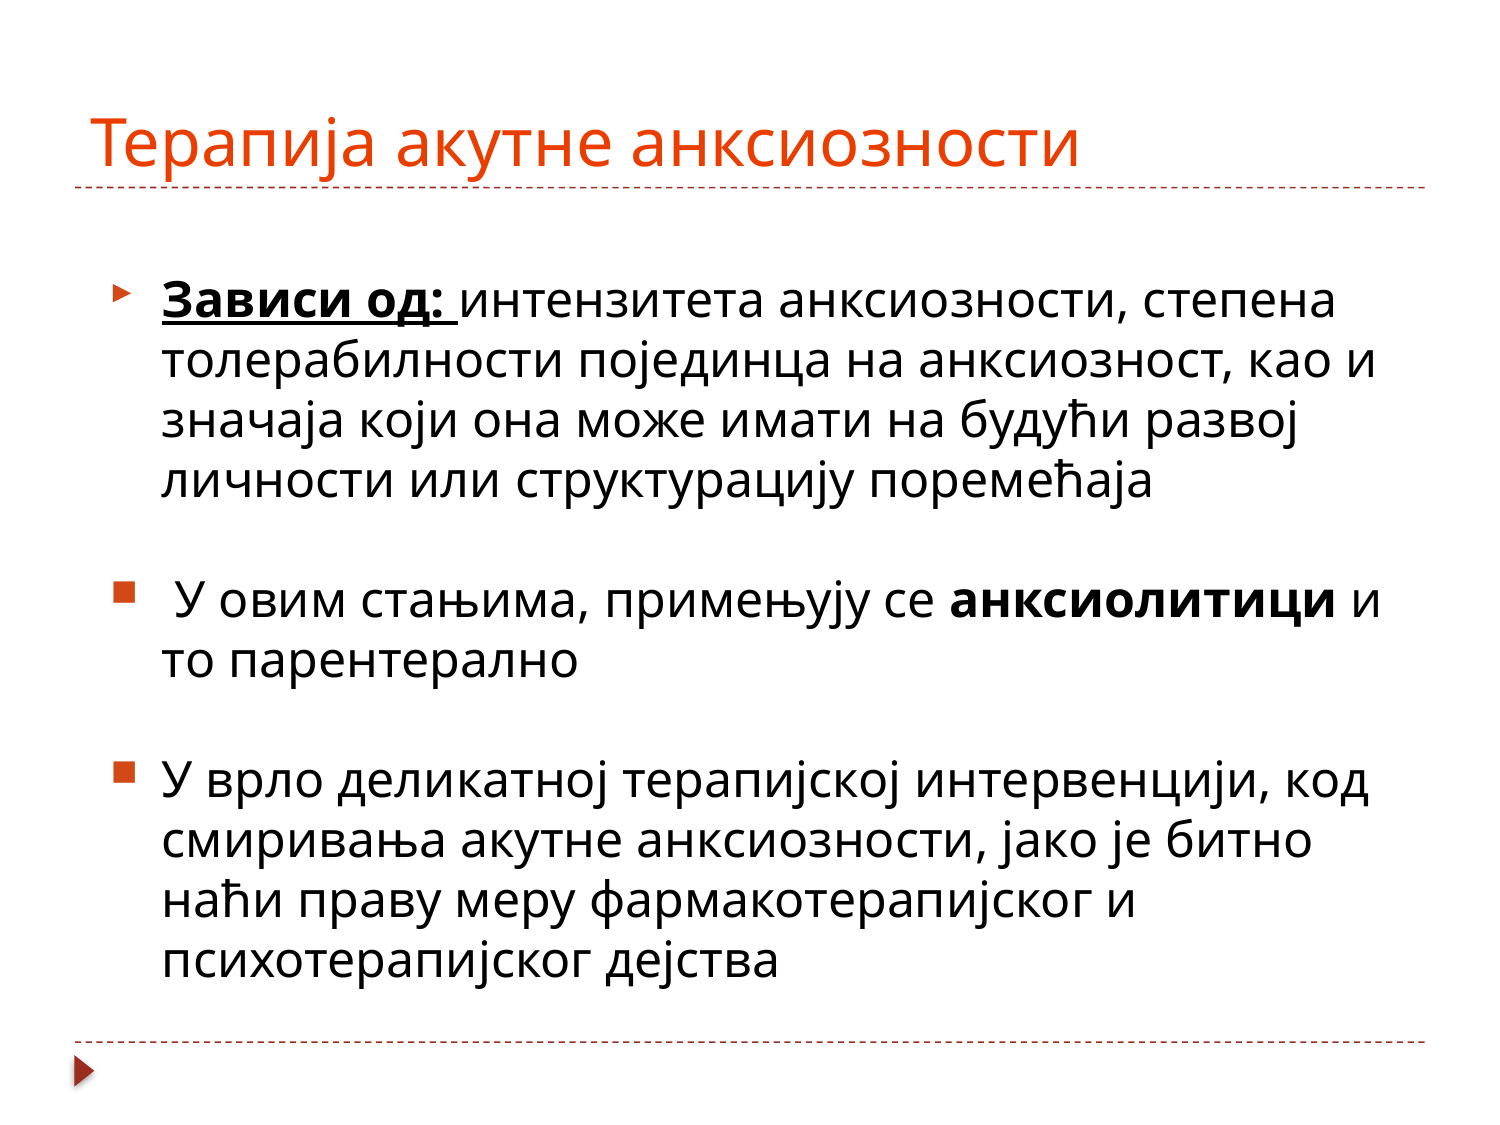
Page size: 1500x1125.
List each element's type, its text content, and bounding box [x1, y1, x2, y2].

list Зависи од: интензитета анксиозности, степена толерабилности појединца на анксиозност, као и значаја који она може имати на будући развој личности или структурацију поремећаја У овим стањима, примењују се анксиолитици и то парентерално У врло деликатној терапијској интервенцији, код смиривања акутне анксиозности, јако је битно наћи праву меру фармакотерапијског и психотерапијског дејства [74, 199, 1426, 1011]
title Терапија акутне анксиозности [74, 24, 1426, 188]
